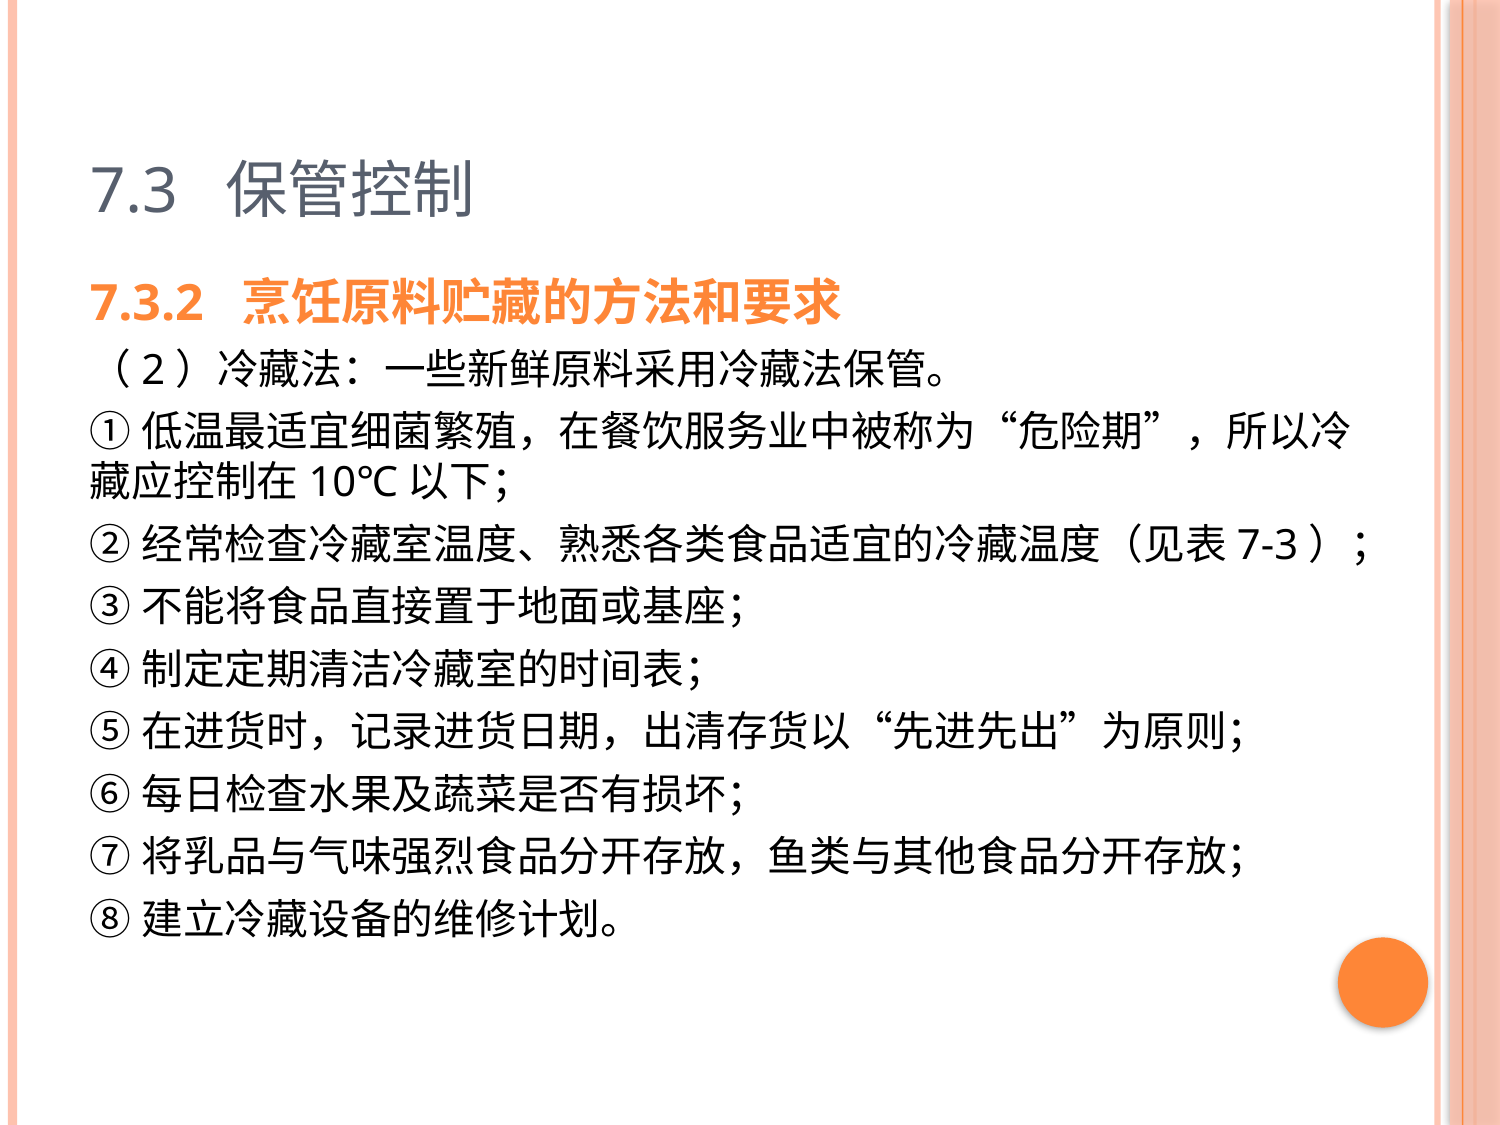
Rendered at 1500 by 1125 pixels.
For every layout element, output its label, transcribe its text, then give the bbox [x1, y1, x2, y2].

title 7.3 保管控制 [75, 45, 1300, 233]
list 7.3.2 烹饪原料贮藏的方法和要求 （2）冷藏法：一些新鲜原料采用冷藏法保管。 ①低温最适宜细菌繁殖，在餐饮服务业中被称为“危险期”，所以冷藏应控制在10℃以下； ②经常检查冷藏室温度、熟悉各类食品适宜的冷藏温度（见表7-3）； ③不能将食品直接置于地面或基座； ④制定定期清洁冷藏室的时间表； ⑤在进货时，记录进货日期，出清存货以“先进先出”为原则； ⑥每日检查水果及蔬菜是否有损坏； ⑦将乳品与气味强烈食品分开存放，鱼类与其他食品分开存放； ⑧建立冷藏设备的维修计划。 [74, 262, 1395, 1063]
